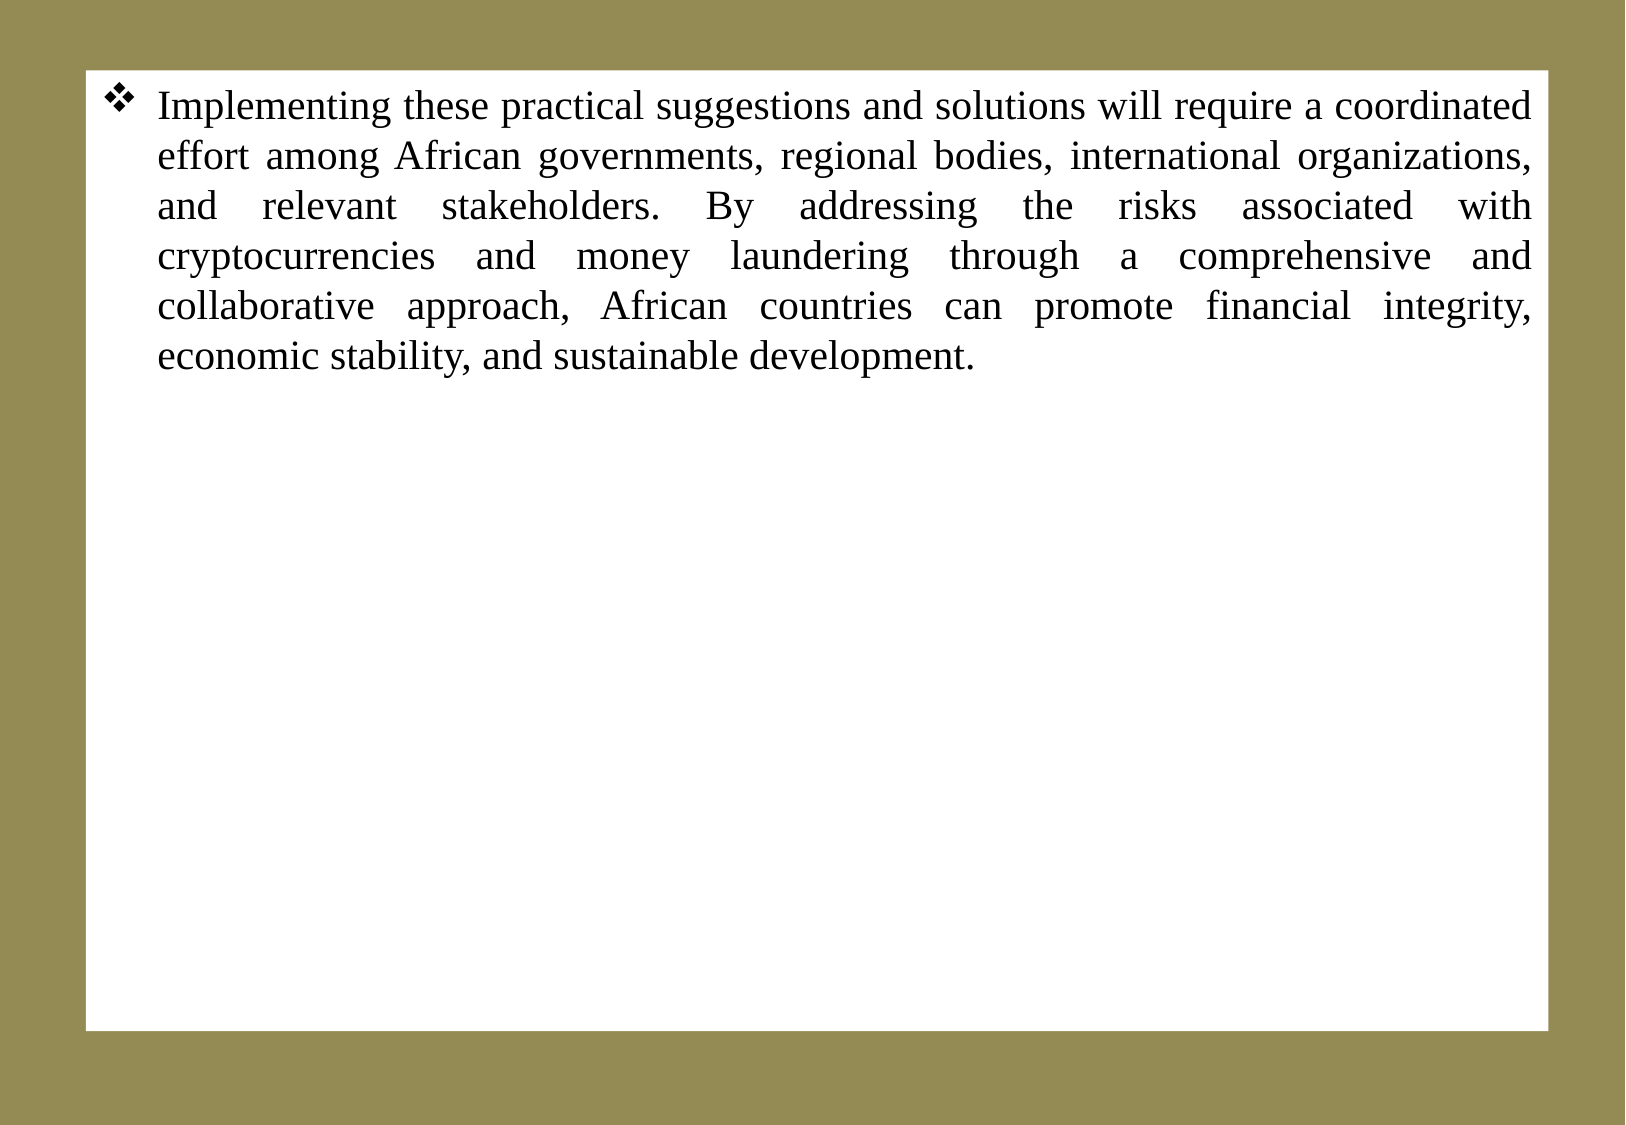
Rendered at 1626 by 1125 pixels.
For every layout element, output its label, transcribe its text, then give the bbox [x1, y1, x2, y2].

list Implementing these practical suggestions and solutions will require a coordinated effort among African governments, regional bodies, international organizations, and relevant stakeholders. By addressing the risks associated with cryptocurrencies and money laundering through a comprehensive and collaborative approach, African countries can promote financial integrity, economic stability, and sustainable development. [85, 70, 1549, 1032]
